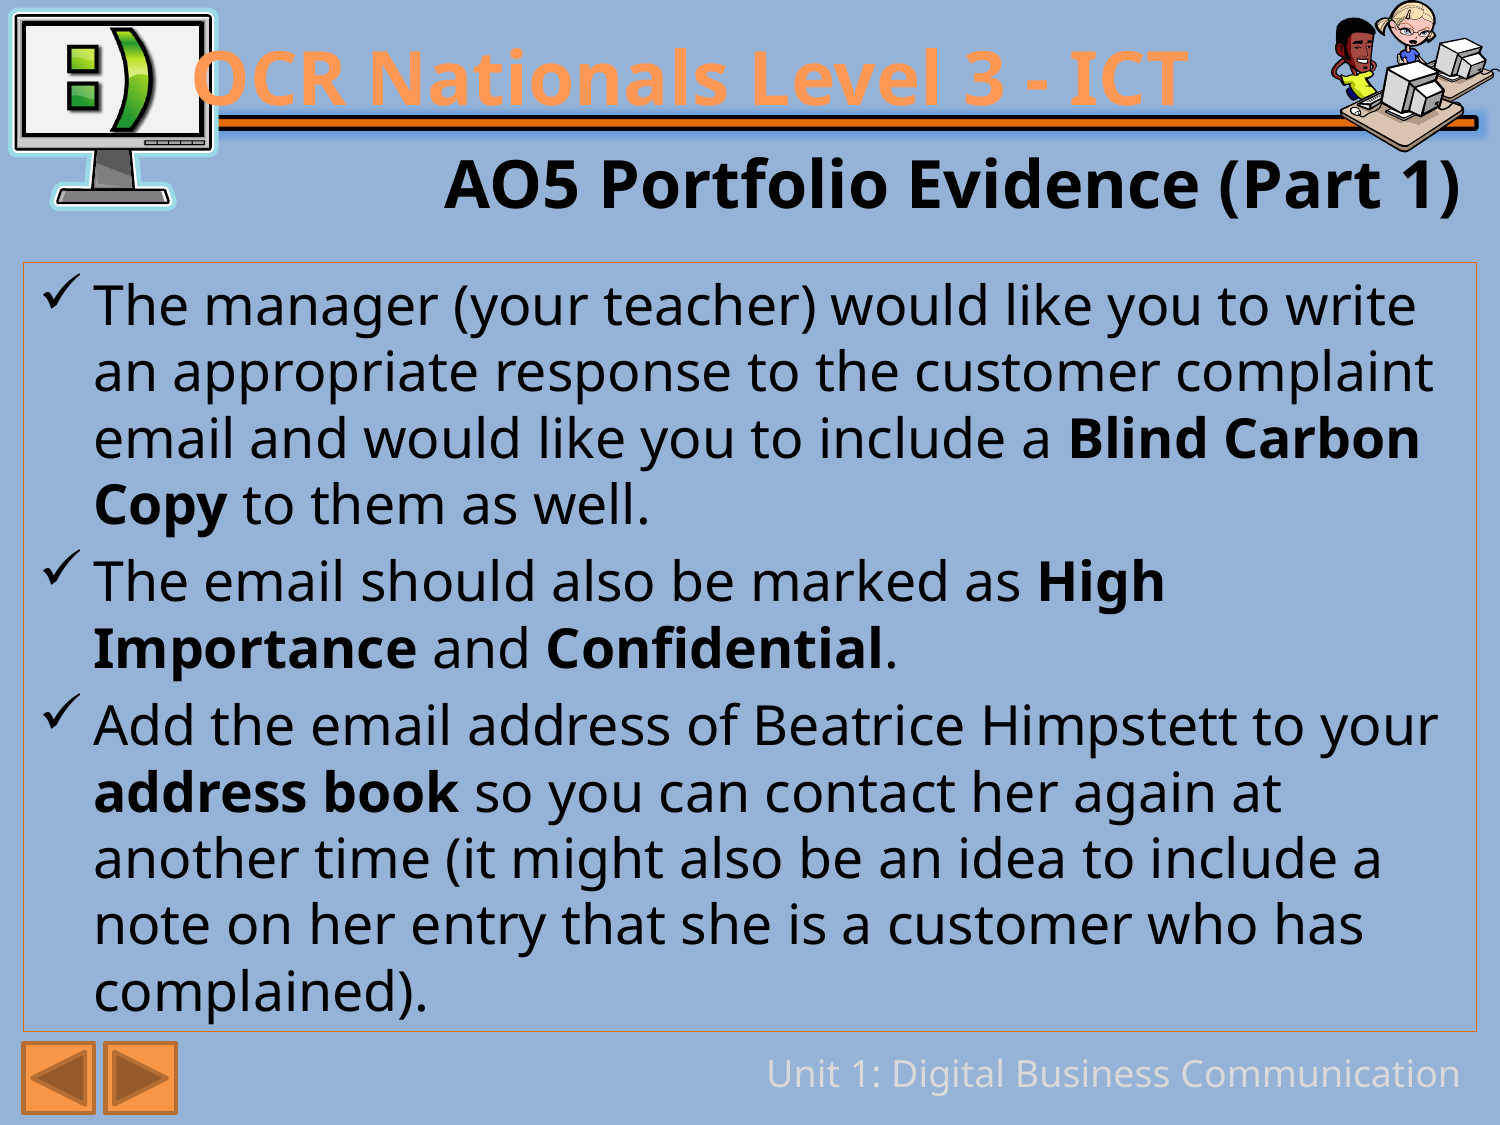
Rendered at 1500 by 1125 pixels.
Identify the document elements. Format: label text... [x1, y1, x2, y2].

picture [48, 21, 172, 139]
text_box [1321, 0, 1500, 153]
list The manager (your teacher) would like you to write an appropriate response to the customer complaint email and would like you to include a Blind Carbon Copy to them as well. The email should also be marked as High Importance and Confidential. Add the email address of Beatrice Himpstett to your address book so you can contact her again at another time (it might also be an idea to include a note on her entry that she is a customer who has complained). [23, 262, 1477, 1032]
title AO5 Portfolio Evidence (Part 1) [187, 117, 1477, 247]
